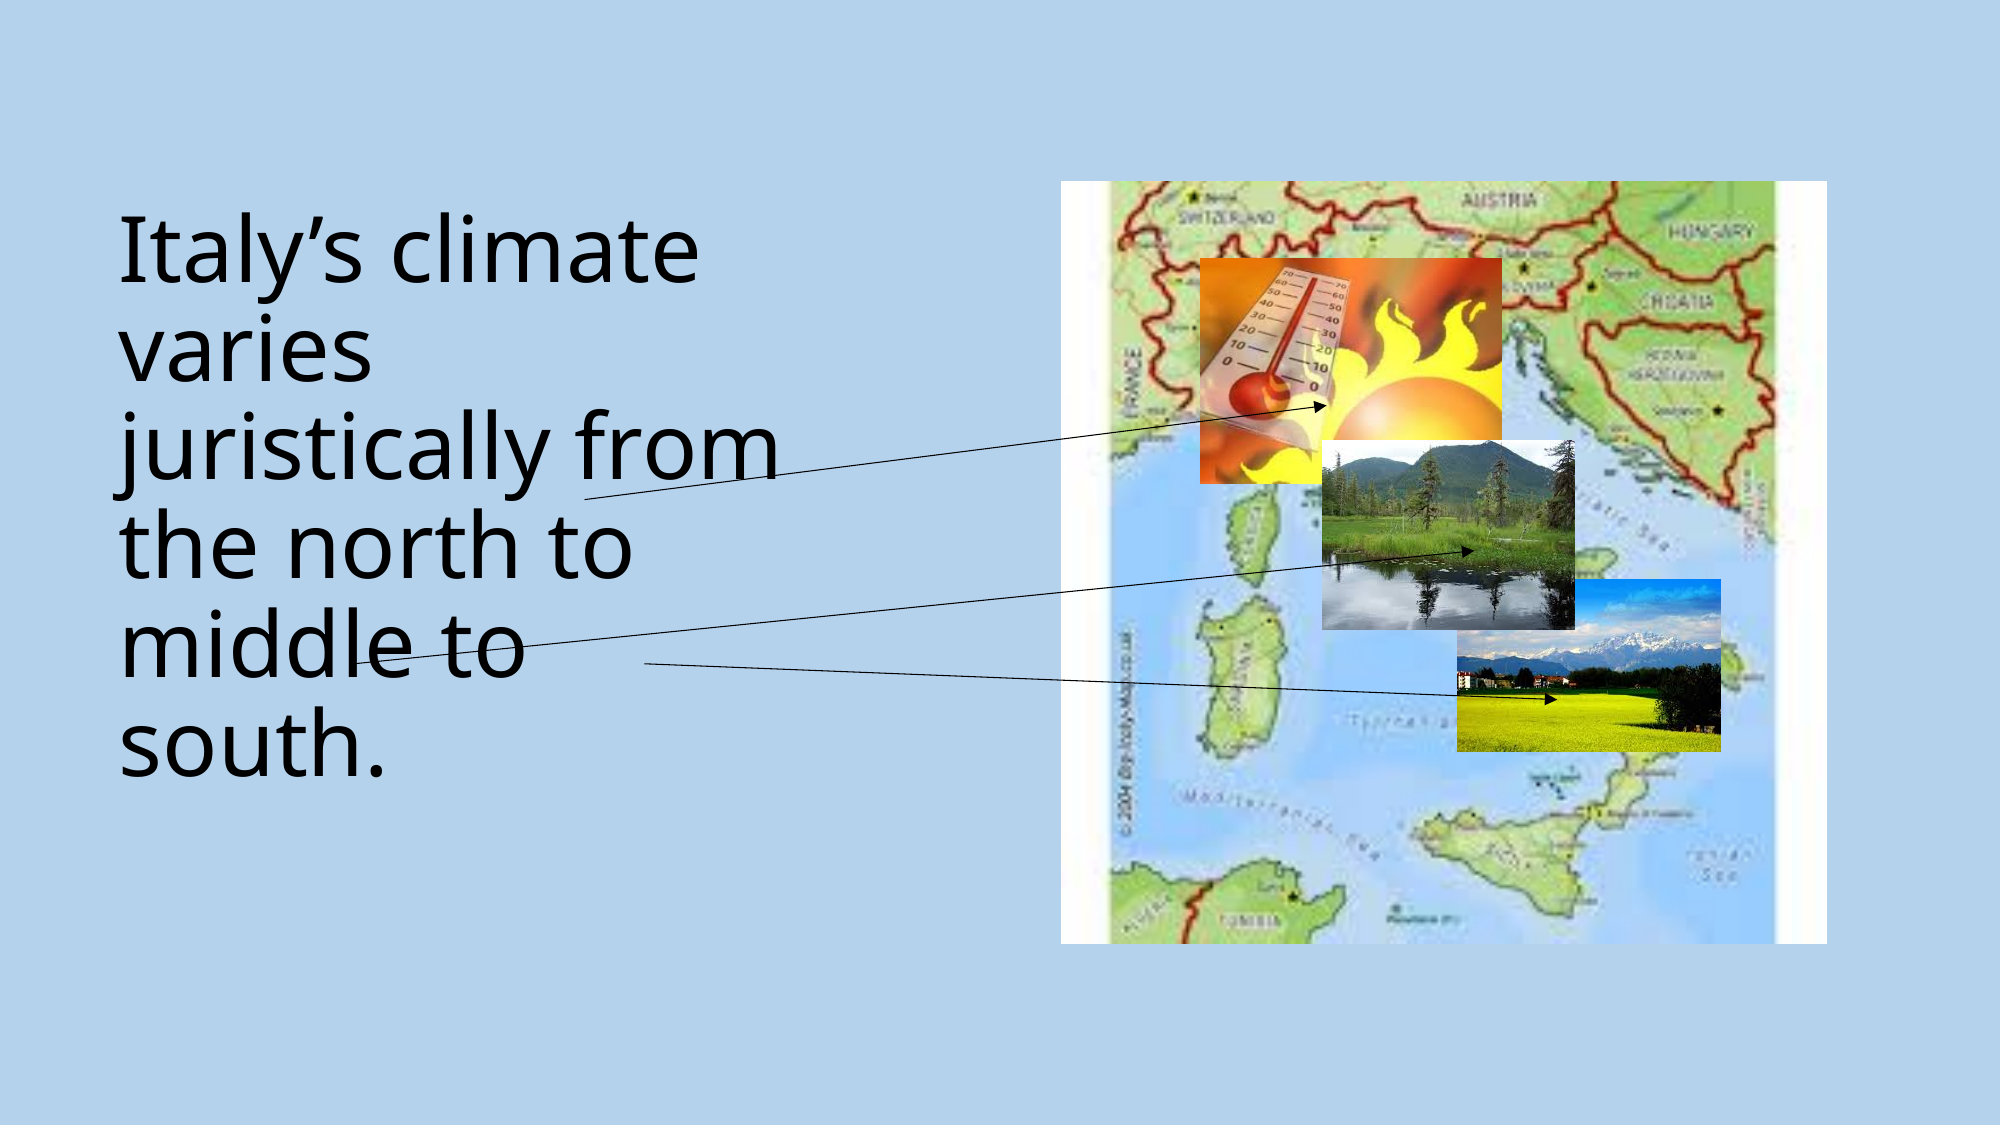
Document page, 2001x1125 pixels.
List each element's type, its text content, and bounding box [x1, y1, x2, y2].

title Italy’s climate varies juristically from the north to middle to south. [103, 233, 802, 766]
picture [1061, 181, 1827, 944]
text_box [584, 405, 1327, 500]
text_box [644, 663, 1558, 700]
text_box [353, 550, 1475, 664]
